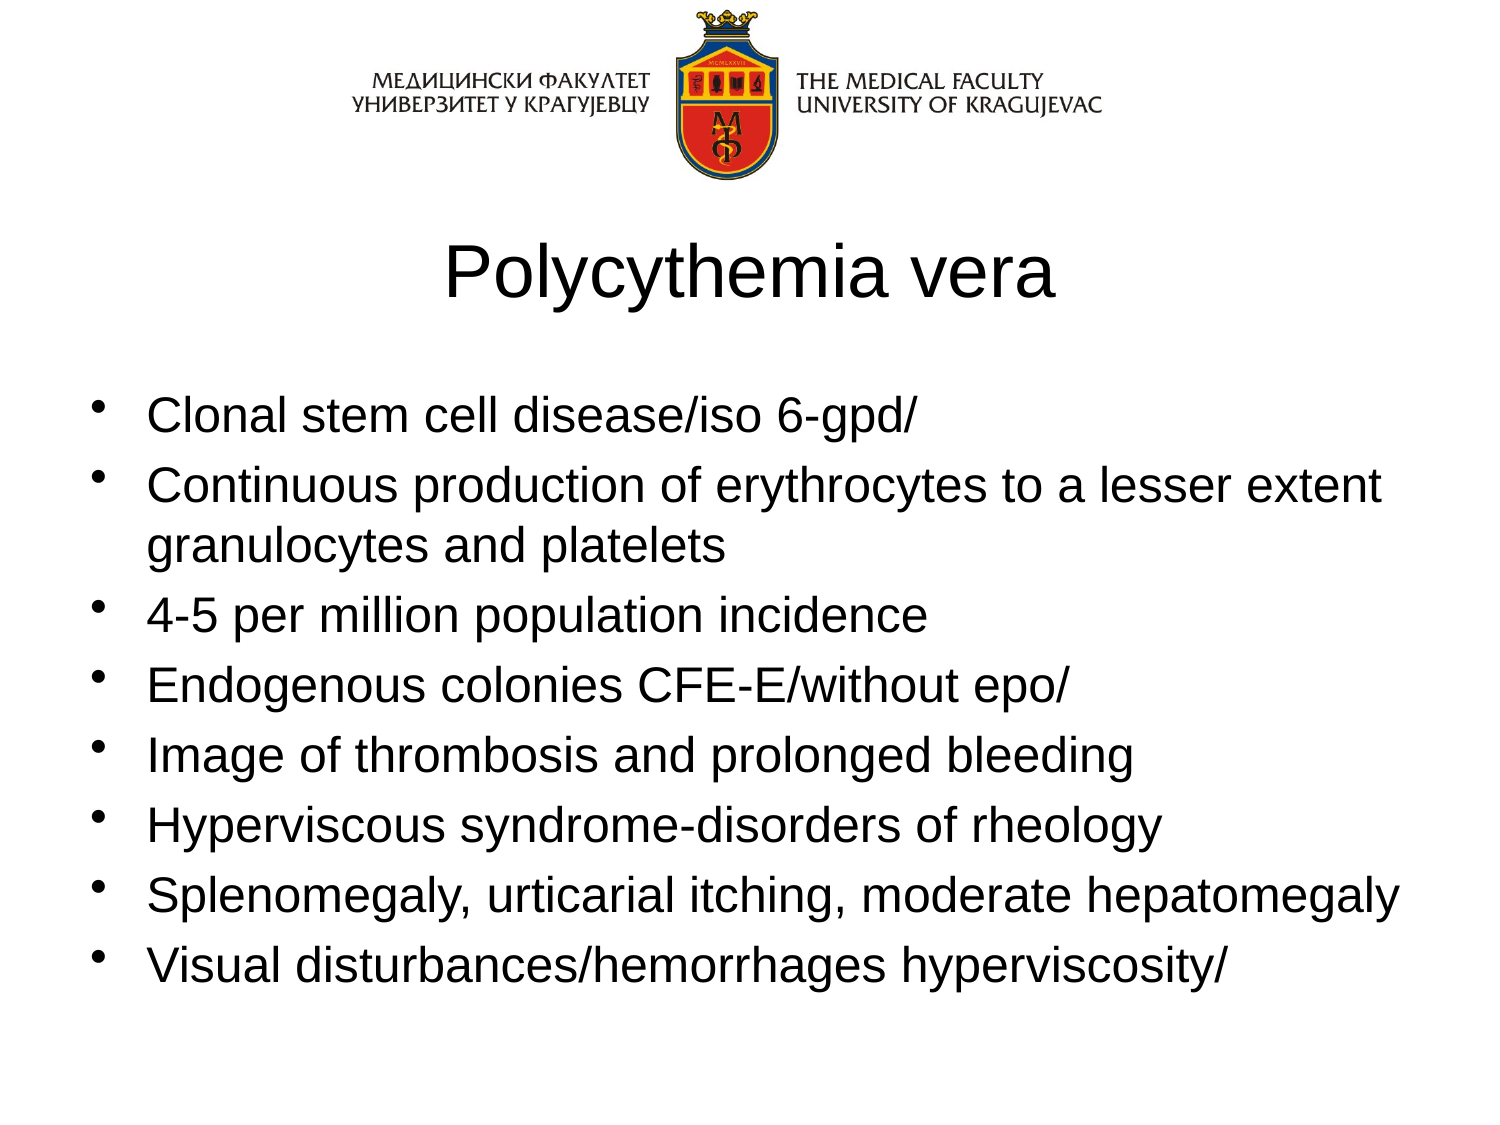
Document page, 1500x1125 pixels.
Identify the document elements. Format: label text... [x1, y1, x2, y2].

title Polycythemia vera [74, 173, 1426, 362]
picture [328, 0, 1125, 173]
list Clonal stem cell disease/iso 6-gpd/ Continuous production of erythrocytes to a lesser extent granulocytes and platelets 4-5 per million population incidence Endogenous colonies CFE-E/without epo/ Image of thrombosis and prolonged bleeding Hyperviscous syndrome-disorders of rheology Splenomegaly, urticarial itching, moderate hepatomegaly Visual disturbances/hemorrhages hyperviscosity/ [74, 374, 1426, 1118]
